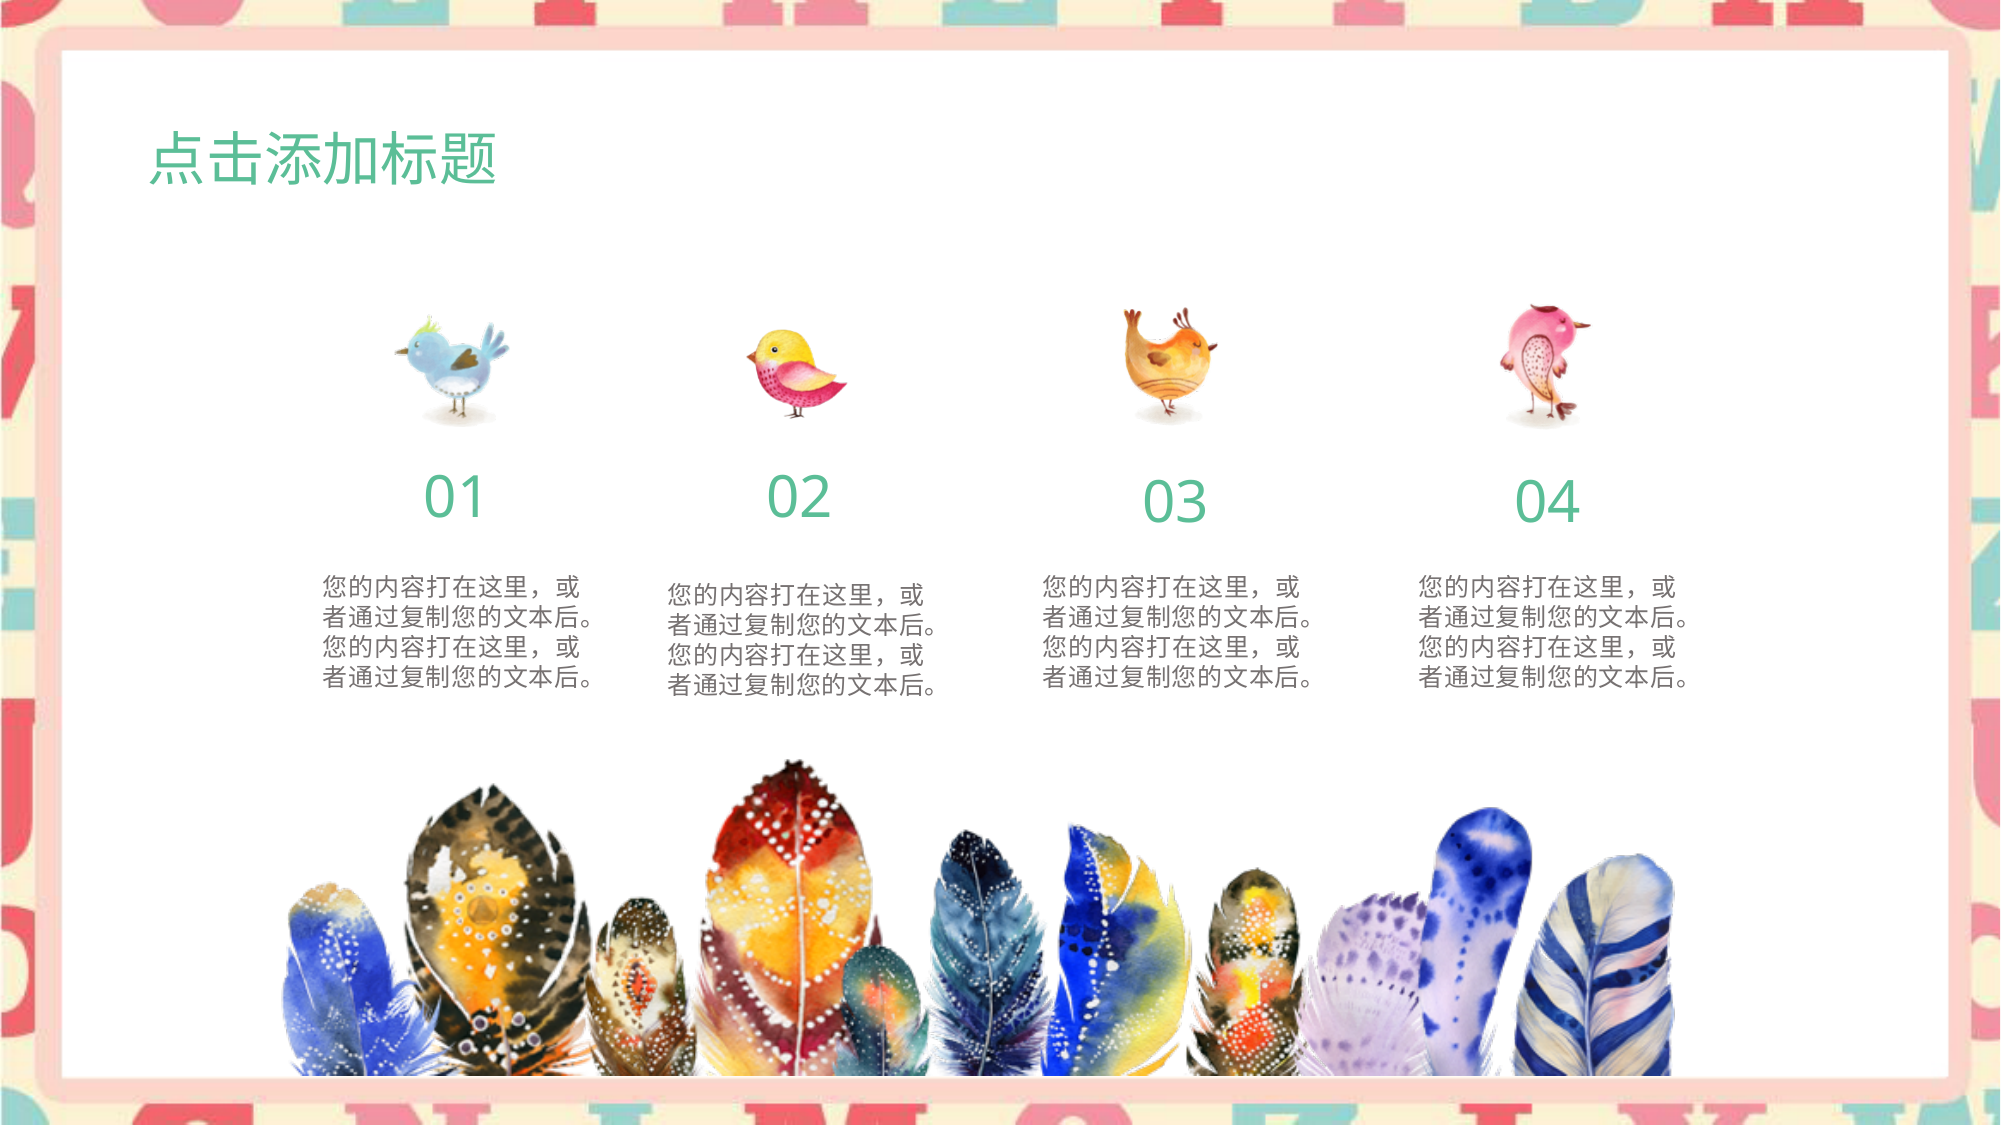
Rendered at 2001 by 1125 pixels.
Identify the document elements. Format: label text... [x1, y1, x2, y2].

text_box 点击添加标题 [133, 114, 713, 200]
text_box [1028, 457, 1316, 701]
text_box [307, 451, 596, 701]
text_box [1403, 457, 1692, 701]
picture [0, 0, 2001, 1125]
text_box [652, 451, 941, 709]
